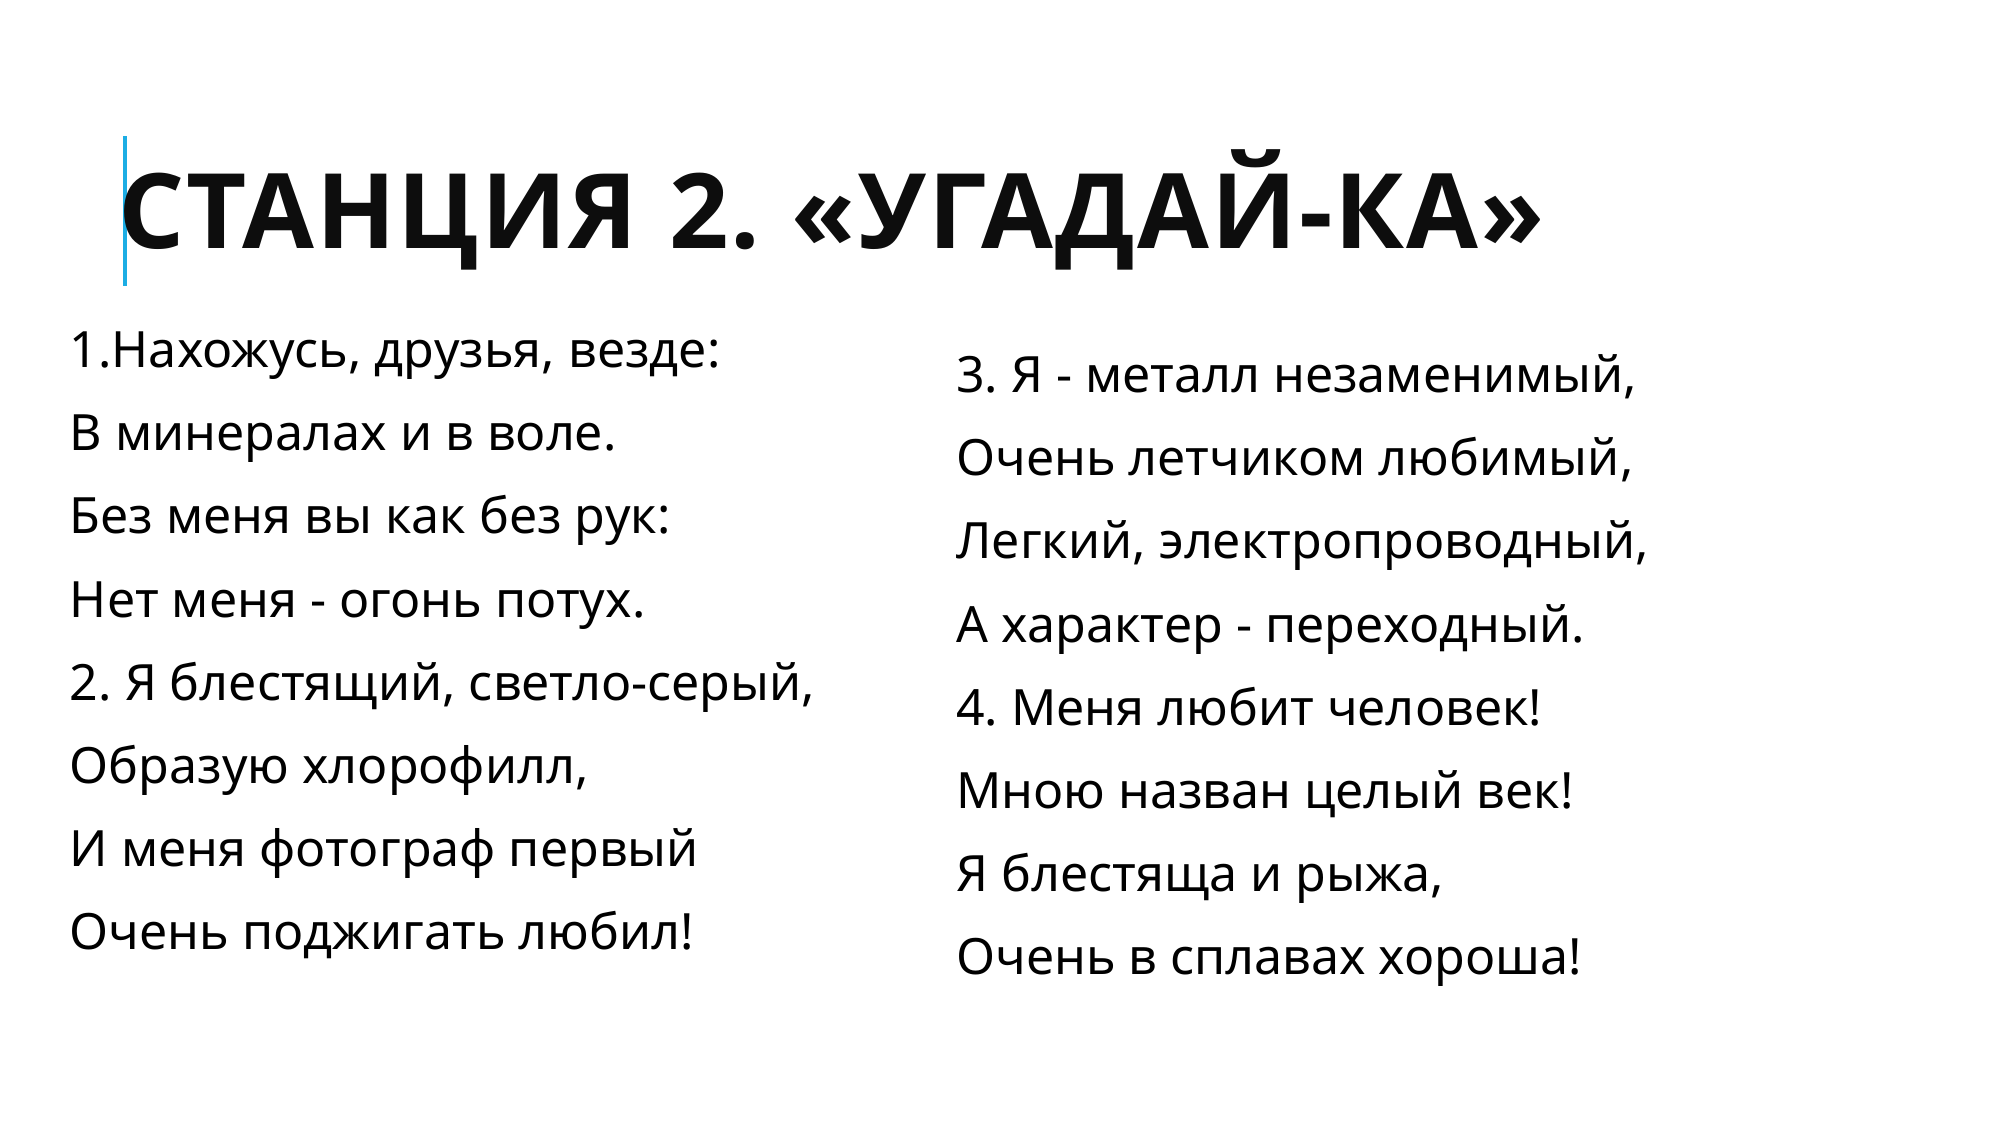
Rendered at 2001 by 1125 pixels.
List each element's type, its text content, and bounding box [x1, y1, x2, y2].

title Станция 2. «Угадай-ка» [103, 96, 1763, 341]
list 3. Я - металл незаменимый, Очень летчиком любимый, Легкий, электропроводный, А характер - переходный. 4. Меня любит человек! Мною назван целый век! Я блестяща и рыжа, Очень в сплавах хороша! [934, 341, 1884, 1035]
list 1.Нахожусь, друзья, везде: В минералах и в воле. Без меня вы как без рук: Нет меня - огонь потух. 2. Я блестящий, светло-серый, Образую хлорофилл, И меня фотограф первый Очень поджигать любил! [47, 317, 961, 1089]
